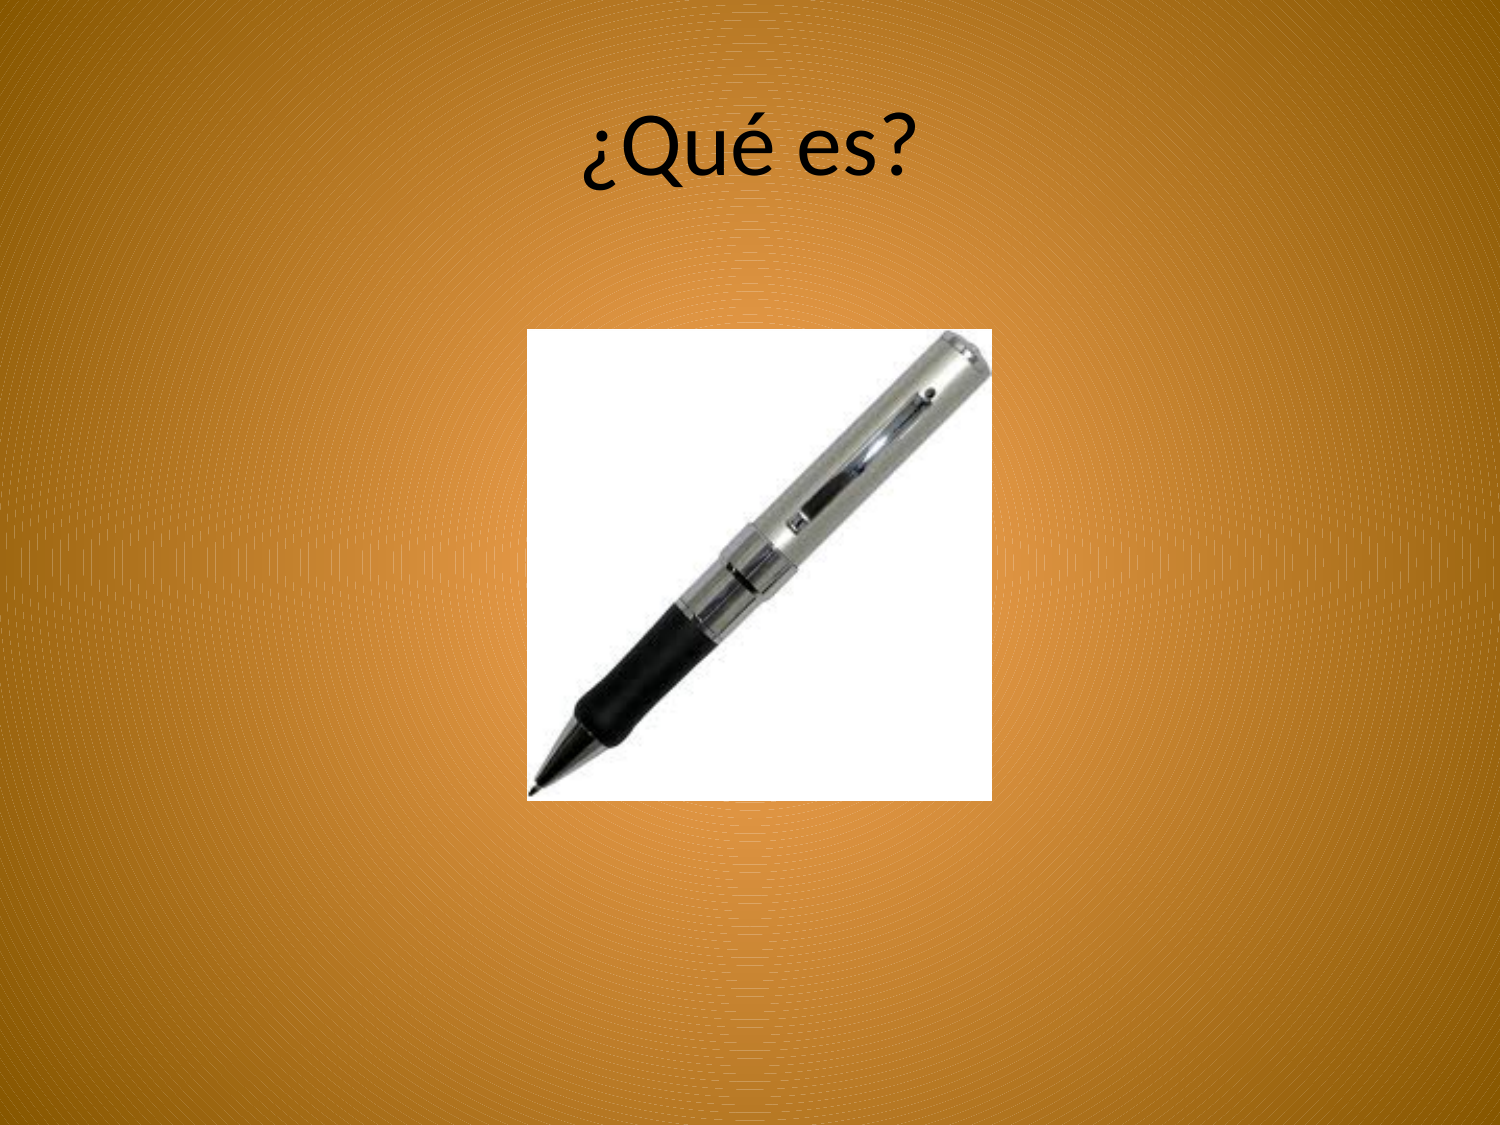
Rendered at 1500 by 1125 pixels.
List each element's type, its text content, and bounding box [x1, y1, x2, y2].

title ¿Qué es? [75, 45, 1425, 233]
picture [527, 329, 993, 801]
